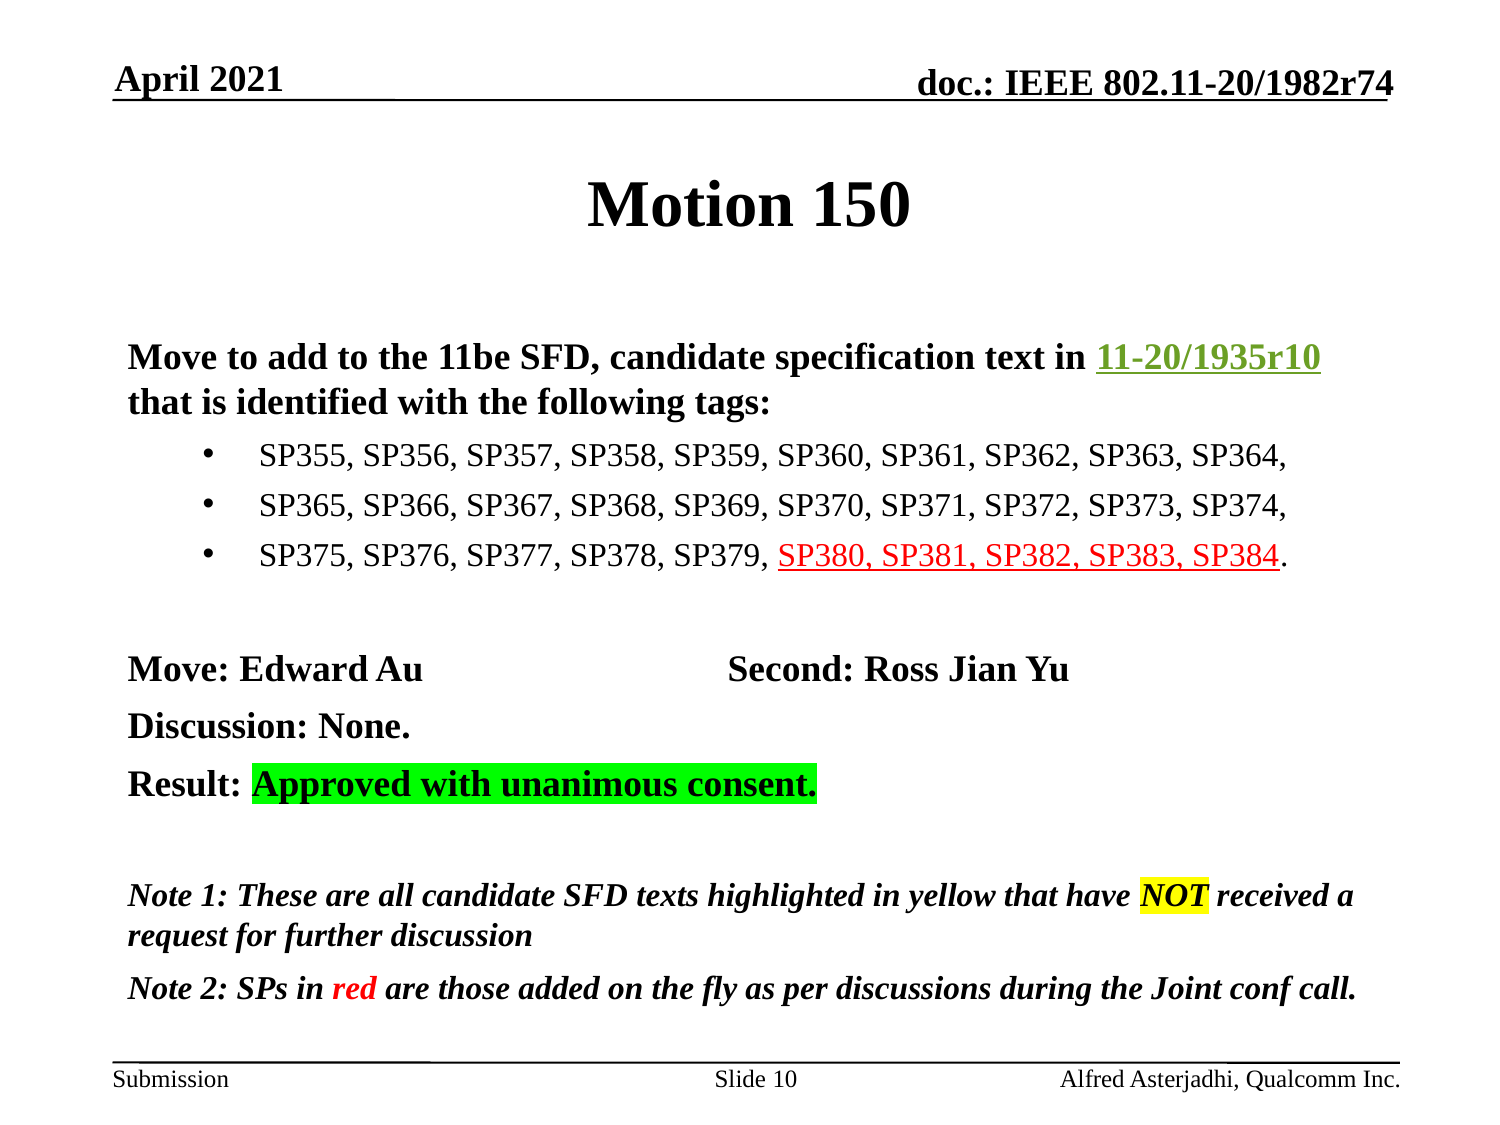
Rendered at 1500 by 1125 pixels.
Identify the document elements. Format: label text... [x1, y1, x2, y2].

slide_number Slide 10 [712, 1061, 800, 1123]
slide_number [114, 54, 423, 100]
footer Alfred Asterjadhi, Qualcomm Inc. [878, 1061, 1402, 1093]
title Motion 150 [112, 112, 1388, 288]
list Move to add to the 11be SFD, candidate specification text in 11-20/1935r10 that is identified with the following tags: SP355, SP356, SP357, SP358, SP359, SP360, SP361, SP362, SP363, SP364, SP365, SP366, SP367, SP368, SP369, SP370, SP371, SP372, SP373, SP374, SP375, SP376, SP377, SP378, SP379, SP380, SP381, SP382, SP383, SP384. Move: Edward Au Second: Ross Jian Yu Discussion: None. Result: Approved with unanimous consent. Note 1: These are all candidate SFD texts highlighted in yellow that have NOT received a request for further discussion Note 2: SPs in red are those added on the fly as per discussions during the Joint conf call. [112, 324, 1388, 1051]
